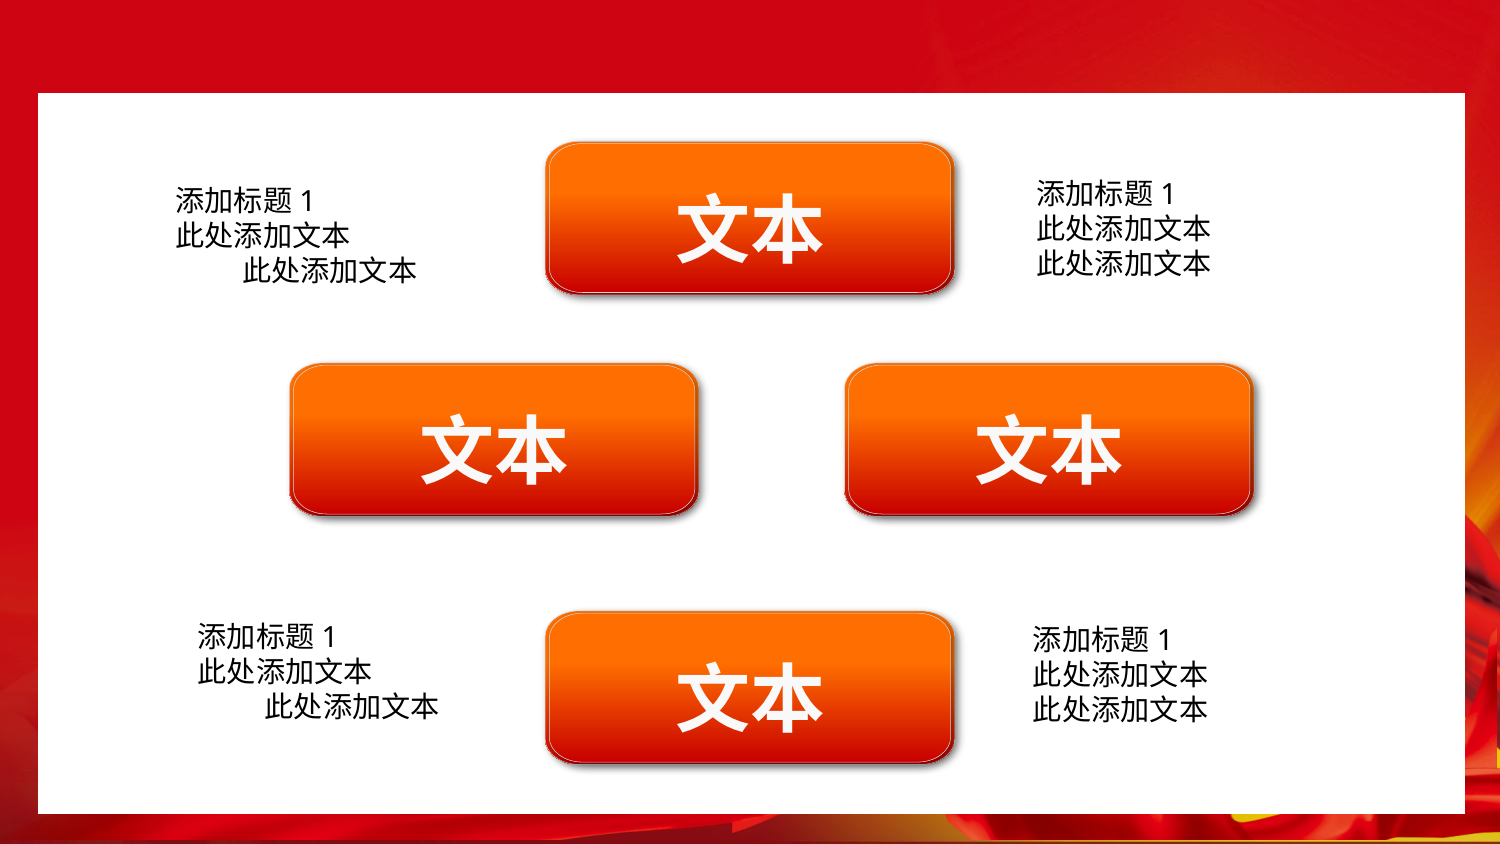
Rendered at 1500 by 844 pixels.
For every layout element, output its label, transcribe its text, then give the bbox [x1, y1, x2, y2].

title [0, 45, 1294, 208]
text_box 添加标题1 此处添加文本 此处添加文本 [1018, 613, 1290, 734]
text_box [289, 362, 699, 517]
text_box 添加标题1 此处添加文本 此处添加文本 [1021, 168, 1294, 288]
text_box 添加标题1 此处添加文本 此处添加文本 [183, 610, 455, 731]
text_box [545, 141, 955, 295]
text_box 添加标题1 此处添加文本 此处添加文本 [160, 175, 433, 295]
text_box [545, 610, 955, 765]
picture [0, 0, 1500, 844]
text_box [844, 362, 1255, 517]
